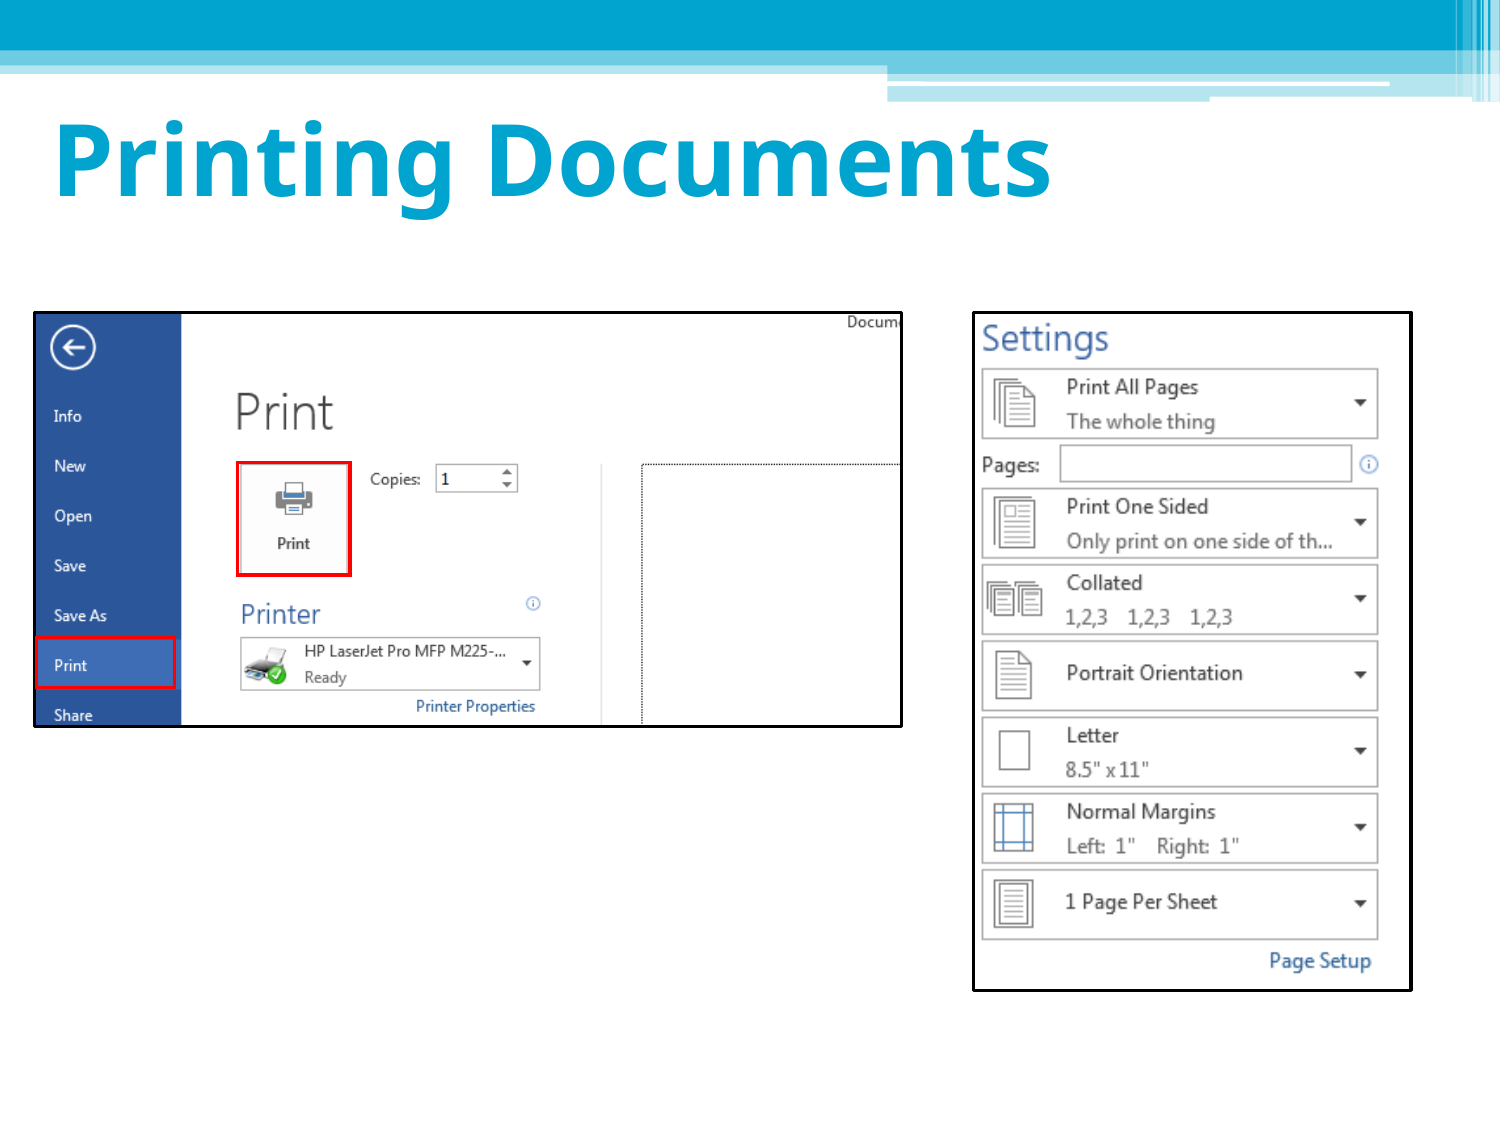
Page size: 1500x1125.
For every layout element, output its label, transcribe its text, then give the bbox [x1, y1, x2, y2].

picture [36, 313, 900, 726]
title Printing Documents [36, 68, 1387, 244]
picture [974, 313, 1410, 989]
